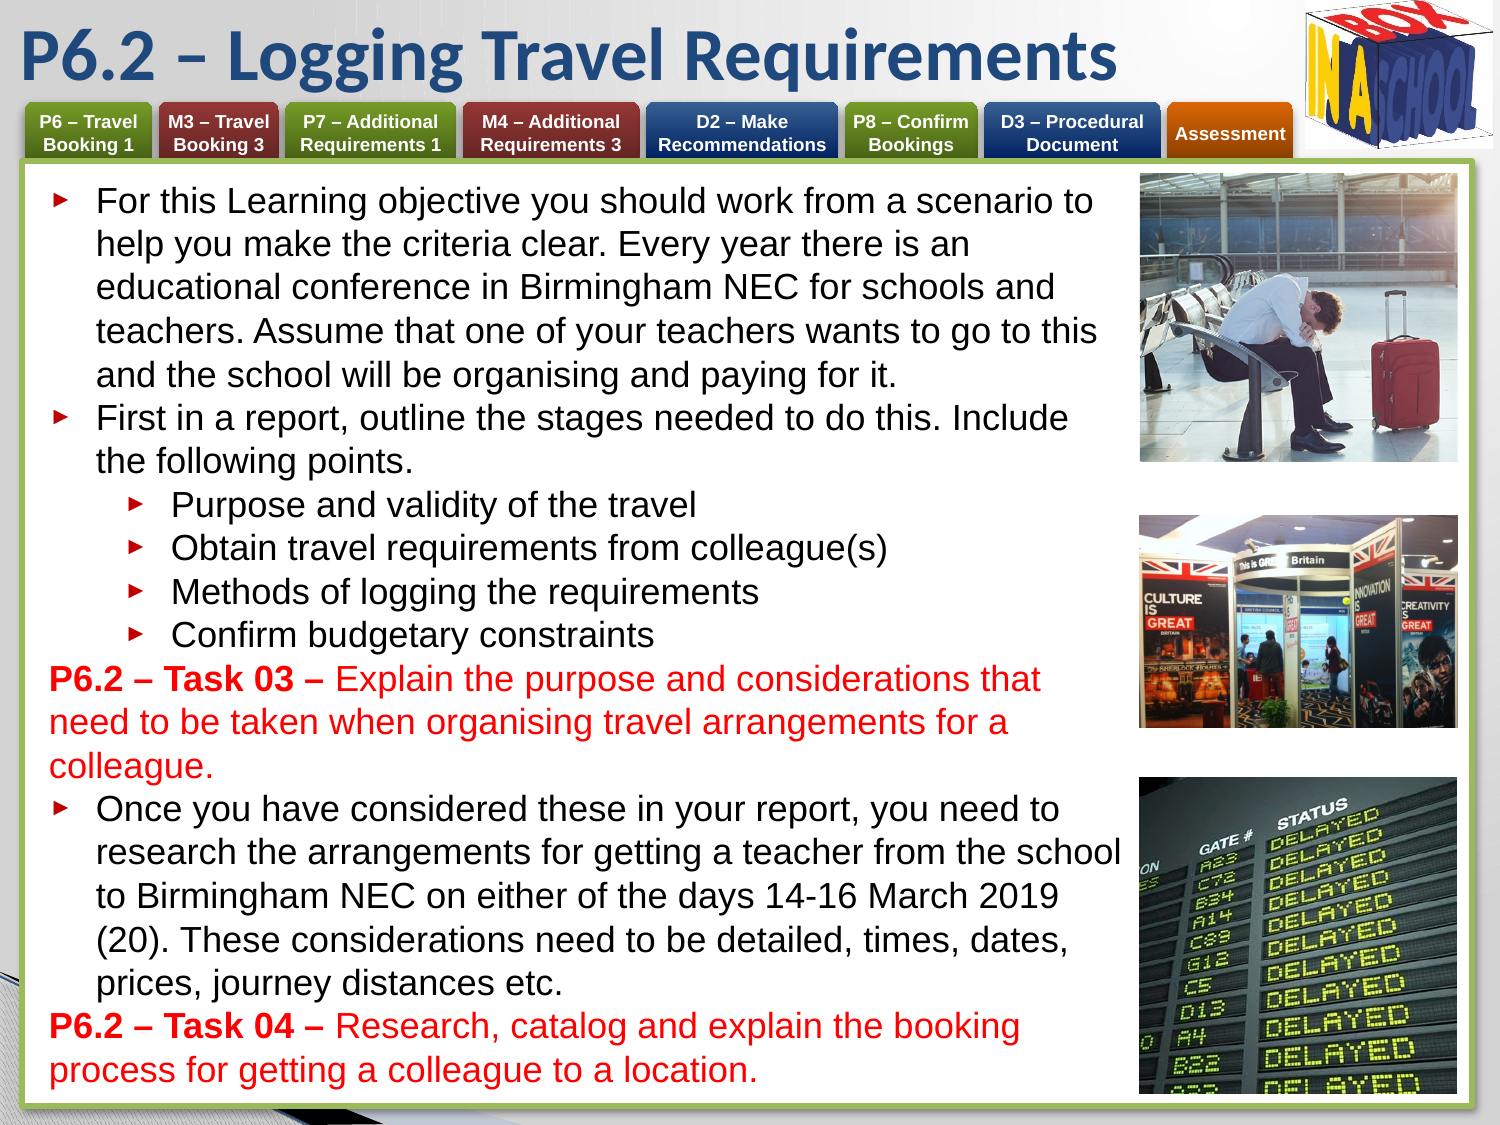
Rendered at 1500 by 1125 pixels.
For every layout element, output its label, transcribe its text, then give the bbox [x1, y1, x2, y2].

text_box For this Learning objective you should work from a scenario to help you make the criteria clear. Every year there is an educational conference in Birmingham NEC for schools and teachers. Assume that one of your teachers wants to go to this and the school will be organising and paying for it. First in a report, outline the stages needed to do this. Include the following points. Purpose and validity of the travel Obtain travel requirements from colleague(s) Methods of logging the requirements Confirm budgetary constraints P6.2 – Task 03 – Explain the purpose and considerations that need to be taken when organising travel arrangements for a colleague. Once you have considered these in your report, you need to research the arrangements for getting a teacher from the school to Birmingham NEC on either of the days 14-16 March 2019 (20). These considerations need to be detailed, times, dates, prices, journey distances etc. P6.2 – Task 04 – Research, catalog and explain the booking process for getting a colleague to a location. [34, 169, 1140, 1097]
picture [1139, 514, 1458, 728]
picture [1139, 776, 1457, 1095]
picture [281, 1114, 303, 1125]
title P6.2 – Logging Travel Requirements [5, 0, 1270, 102]
picture [1139, 173, 1458, 463]
picture [1305, 0, 1494, 149]
